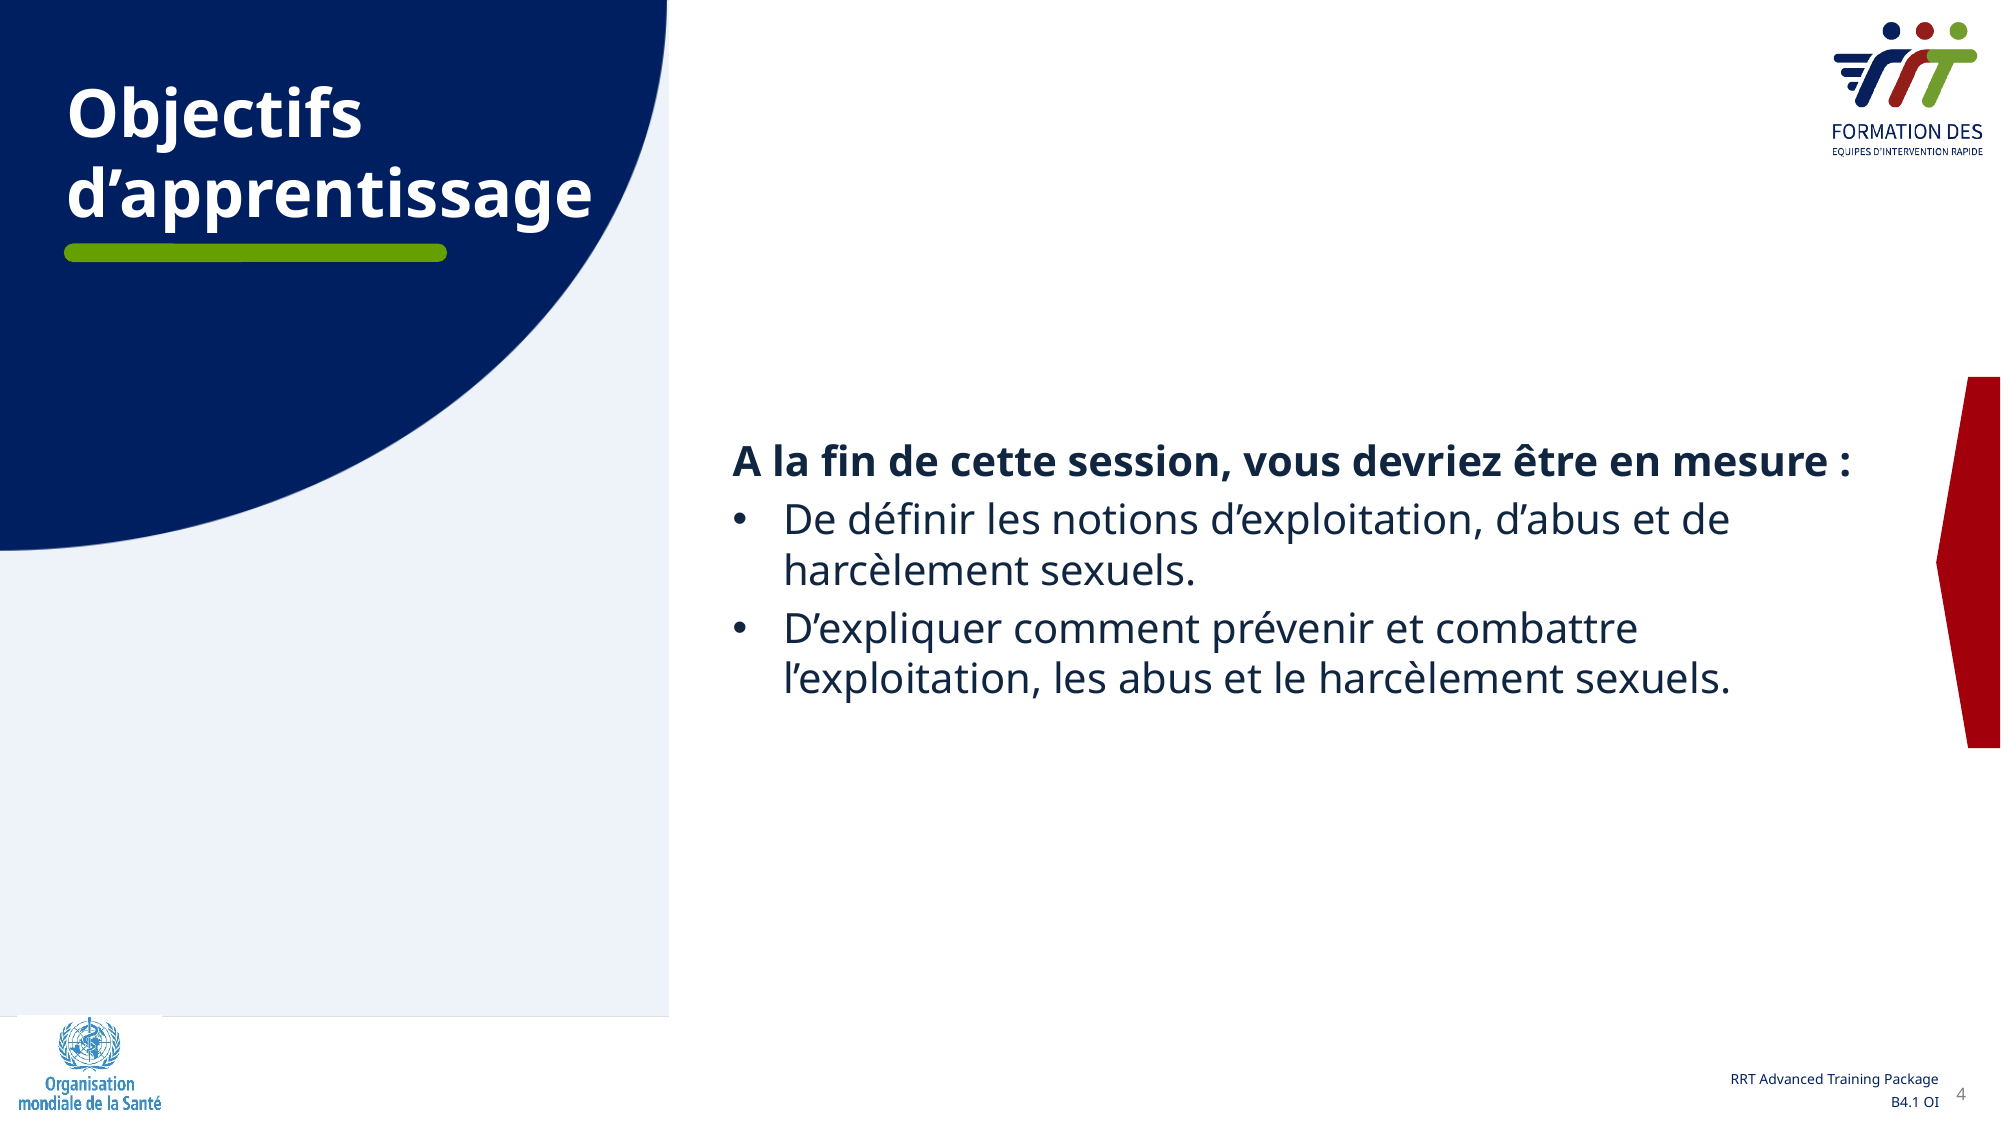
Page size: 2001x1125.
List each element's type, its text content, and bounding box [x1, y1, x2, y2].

picture [1832, 21, 1983, 157]
picture [0, 0, 669, 1111]
text_box Objectifs d’apprentissage [63, 142, 652, 231]
text_box [435, 412, 1449, 970]
text_box A la fin de cette session, vous devriez être en mesure : De définir les notions d’exploitation, d’abus et de harcèlement sexuels. D’expliquer comment prévenir et combattre l’exploitation, les abus et le harcèlement sexuels. [730, 434, 1897, 868]
